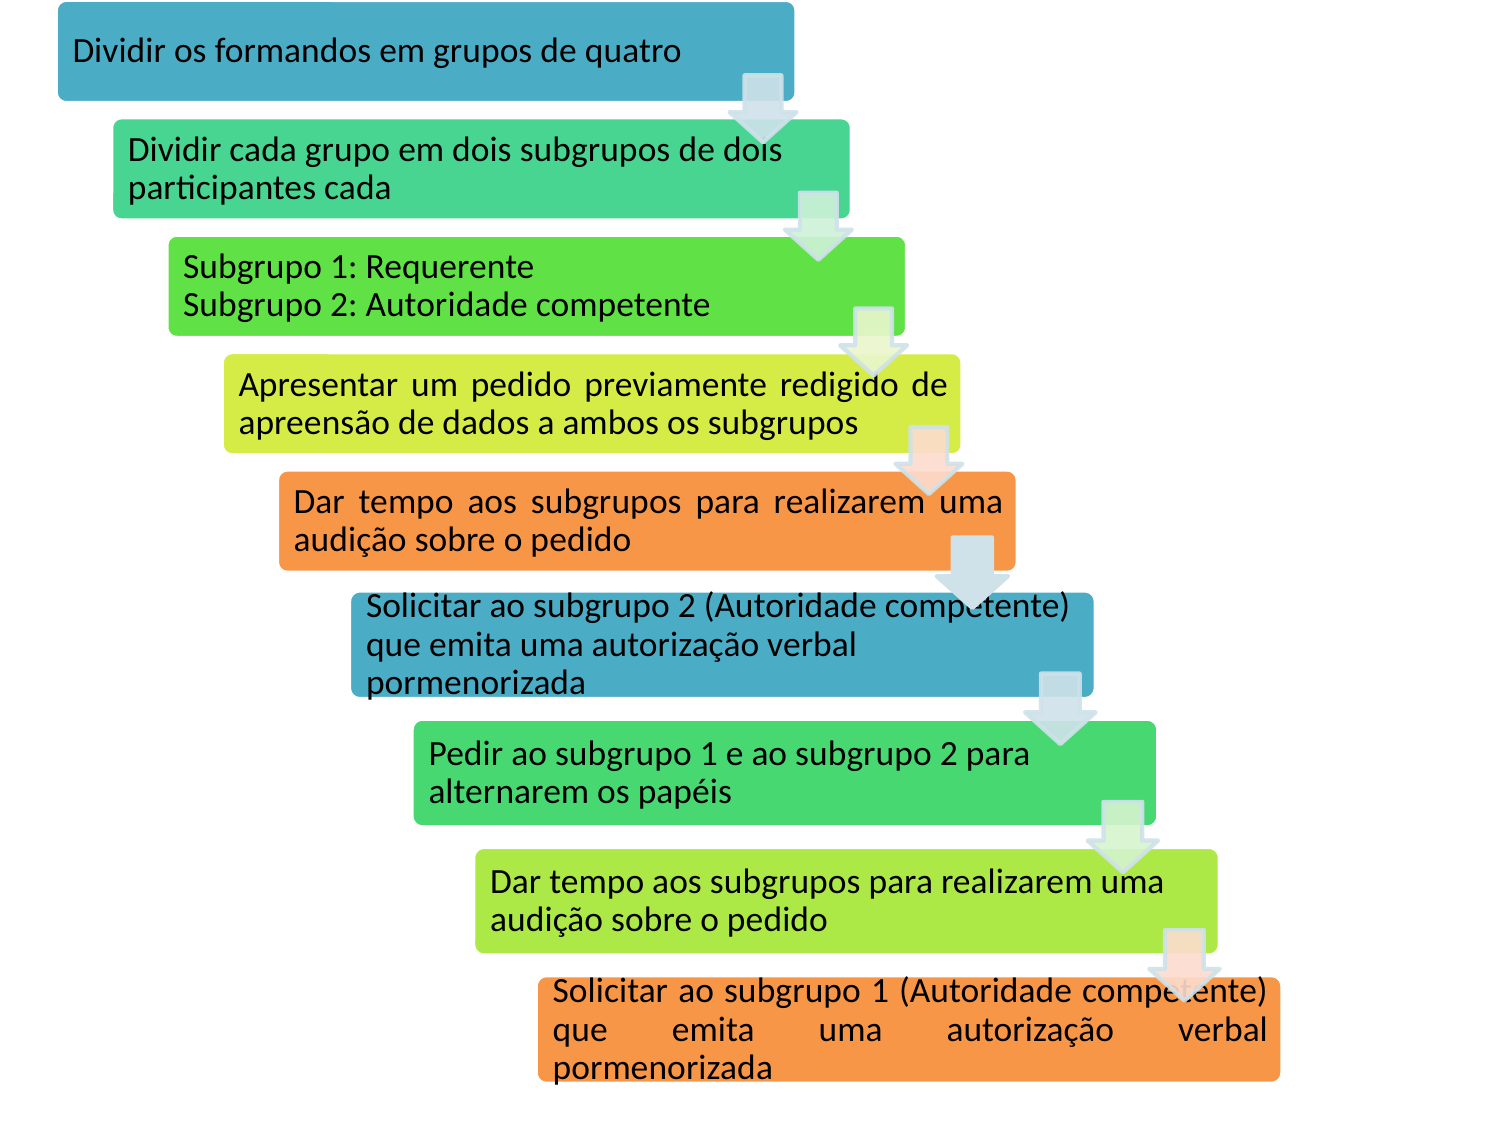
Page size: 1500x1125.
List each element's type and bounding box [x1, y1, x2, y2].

text_box [936, 537, 1009, 609]
text_box [55, 0, 1018, 573]
text_box [348, 590, 1283, 1085]
